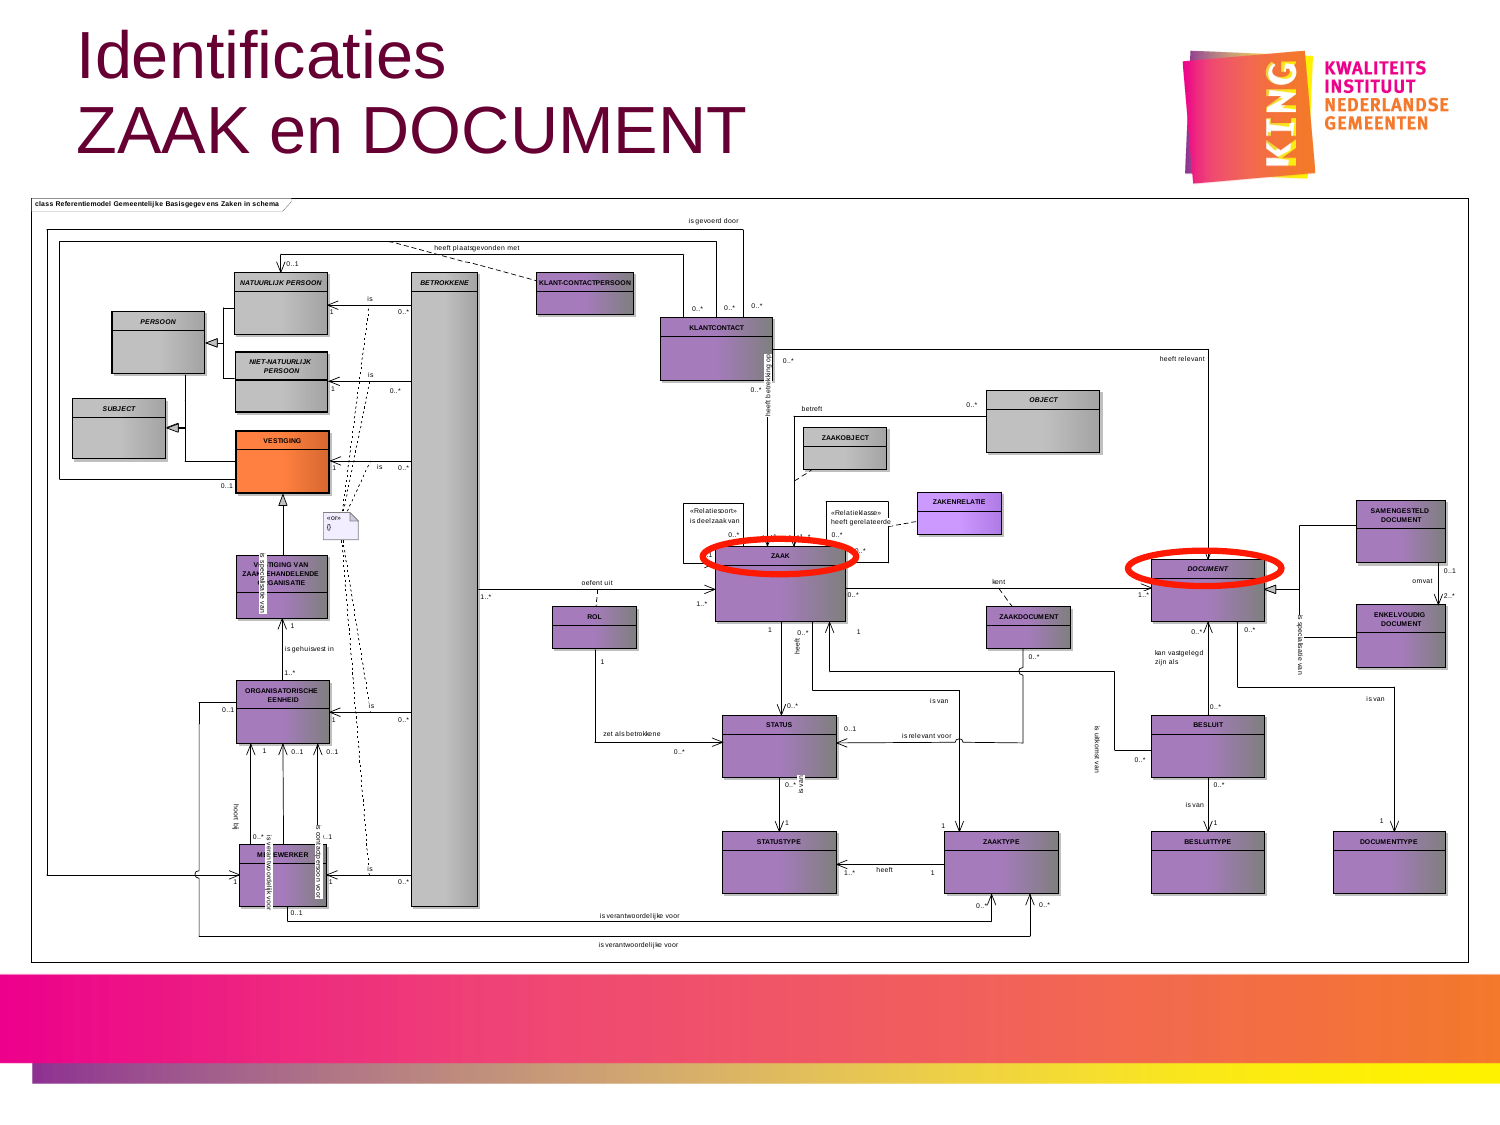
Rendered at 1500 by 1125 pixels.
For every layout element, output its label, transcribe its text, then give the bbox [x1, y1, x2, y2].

title Identificaties ZAAK en DOCUMENT [76, 0, 1427, 188]
picture [0, 0, 1500, 1125]
